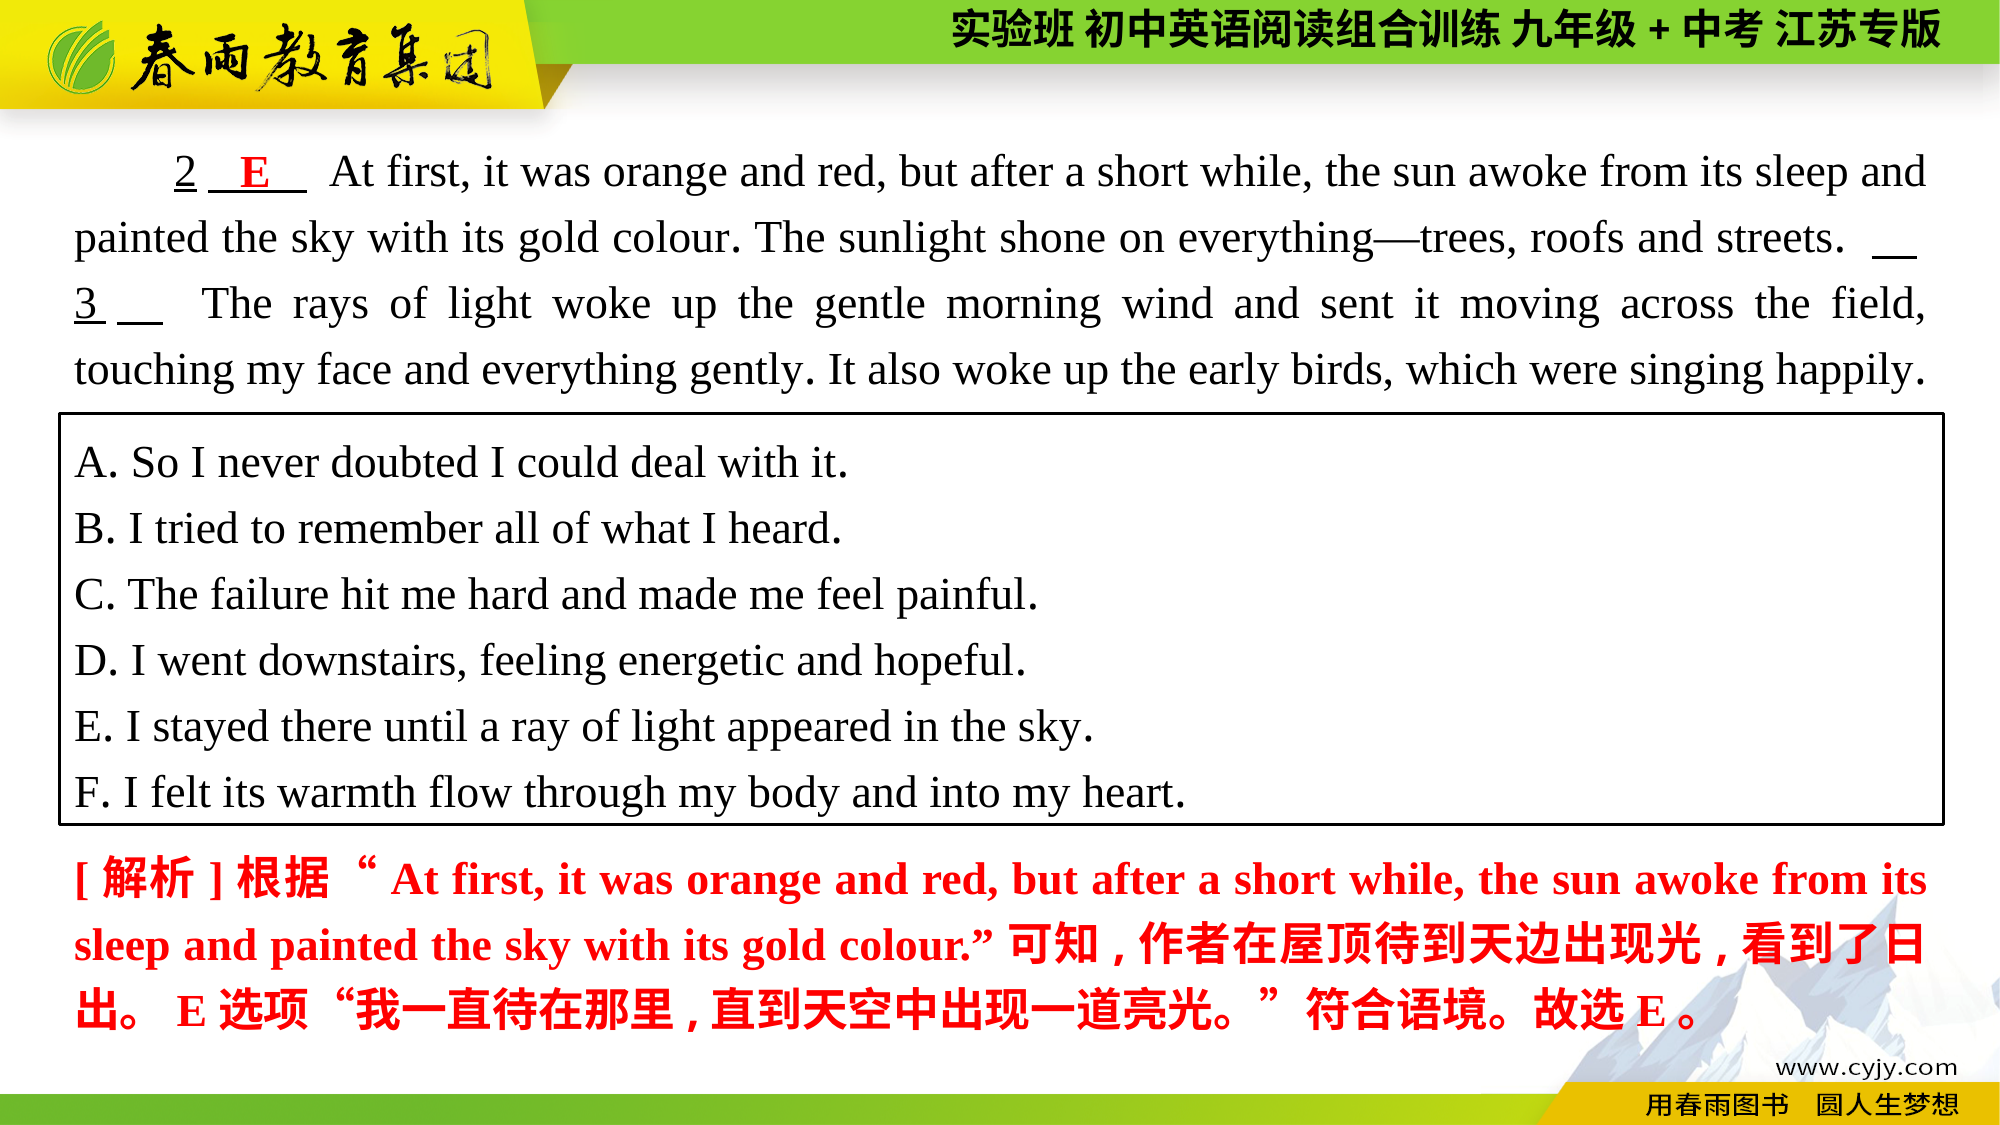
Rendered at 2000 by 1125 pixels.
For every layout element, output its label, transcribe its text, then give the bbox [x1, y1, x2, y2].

text_box E [225, 123, 286, 204]
picture [0, 0, 2000, 1125]
text_box A. So I never doubted I could deal with it. B. I tried to remember all of what I heard. C. The failure hit me hard and made me feel painful. D. I went downstairs, feeling energetic and hopeful. E. I stayed there until a ray of light appeared in the sky. F. I felt its warmth flow through my body and into my heart. [59, 413, 1944, 825]
list 2 At first, it was orange and red, but after a short while, the sun awoke from its sleep and painted the sky with its gold colour. The sunlight shone on everything—trees, roofs and streets. 3 The rays of light woke up the gentle morning wind and sent it moving across the field, touching my face and everything gently. It also woke up the early birds, which were singing happily. [59, 122, 1944, 398]
text_box [解析]根据“At first, it was orange and red, but after a short while, the sun awoke from its sleep and painted the sky with its gold colour.”可知,作者在屋顶待到天边出现光,看到了日出。E选项“我一直待在那里,直到天空中出现一道亮光。”符合语境。故选E。 [59, 830, 1944, 1044]
